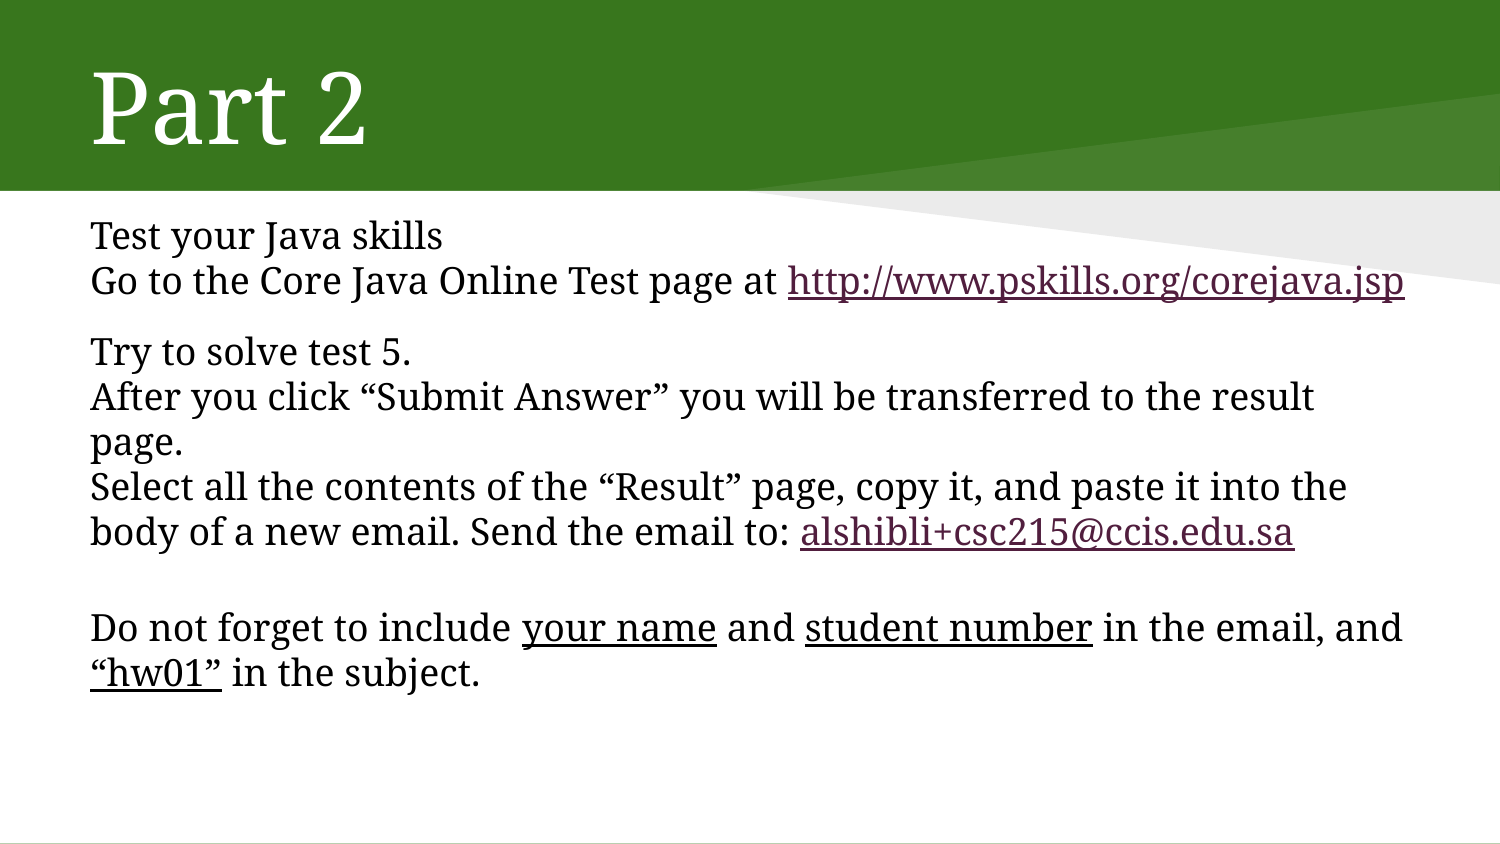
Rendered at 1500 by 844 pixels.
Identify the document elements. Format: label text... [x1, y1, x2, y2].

list Test your Java skills Go to the Core Java Online Test page at http://www.pskills.org/corejava.jsp Try to solve test 5. After you click “Submit Answer” you will be transferred to the result page. Select all the contents of the “Result” page, copy it, and paste it into the body of a new email. Send the email to: alshibli+csc215@ccis.edu.sa Do not forget to include your name and student number in the email, and “hw01” in the subject. [75, 196, 1425, 808]
title Part 2 [75, 33, 1425, 175]
